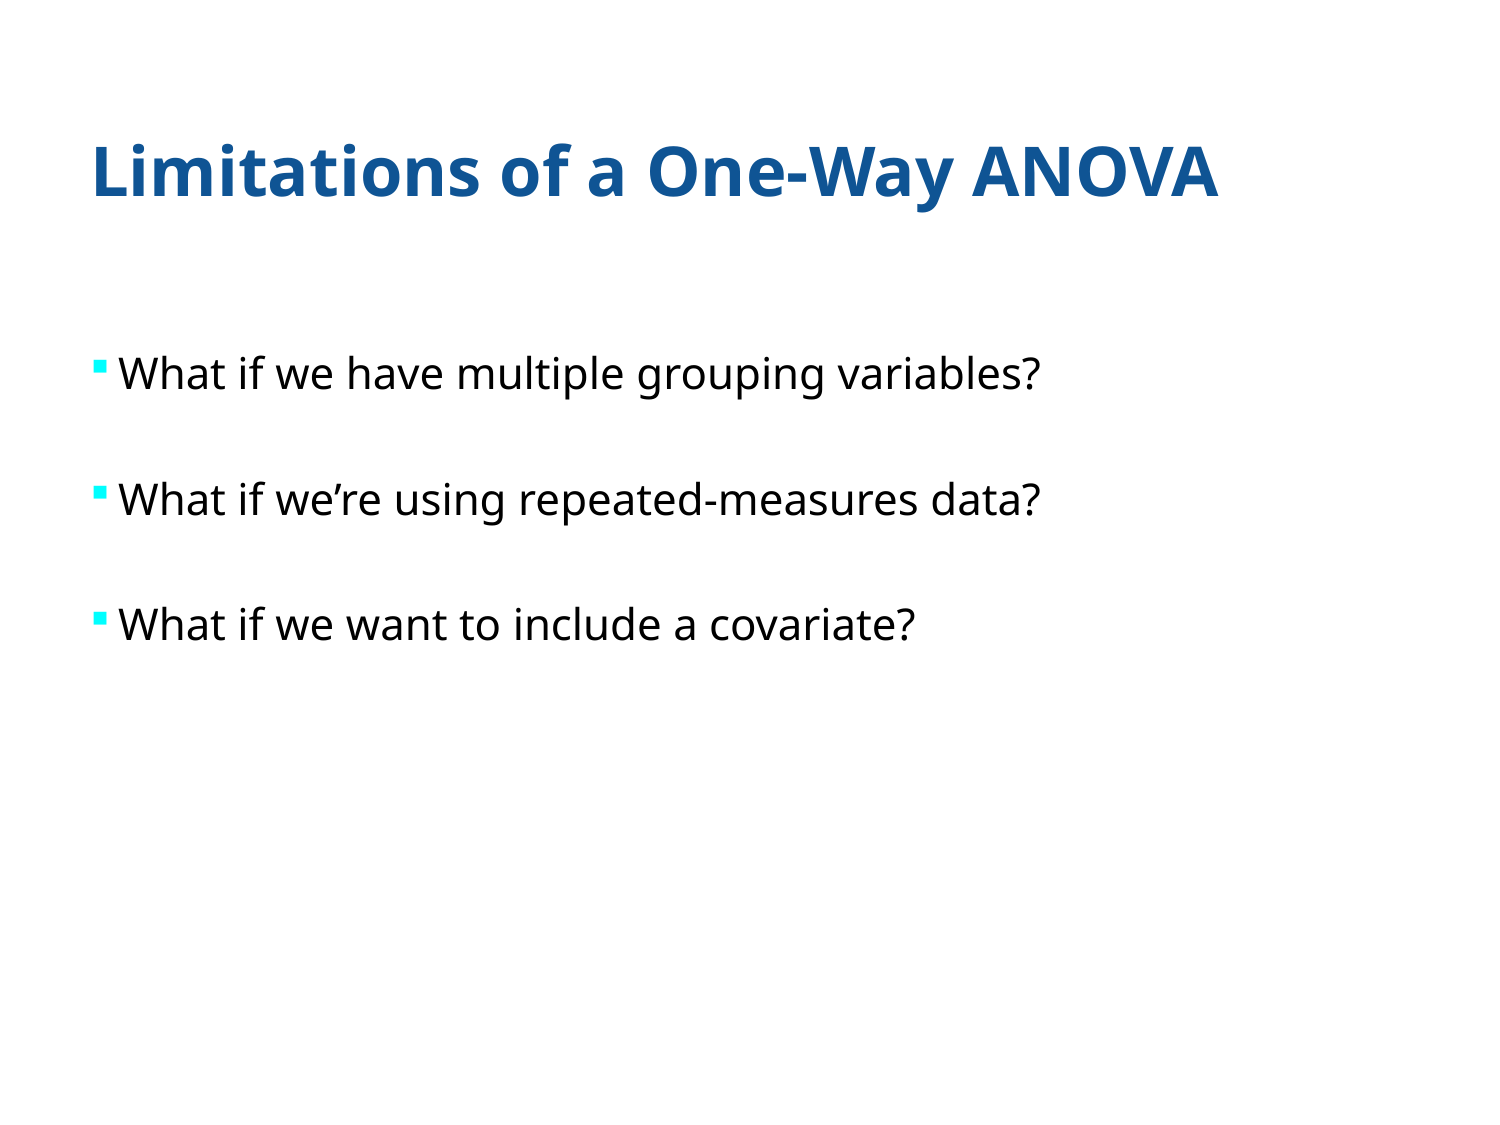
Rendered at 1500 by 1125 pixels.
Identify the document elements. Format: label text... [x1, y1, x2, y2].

list What if we have multiple grouping variables? What if we’re using repeated-measures data? What if we want to include a covariate? [75, 343, 1425, 1025]
title Limitations of a One-Way ANOVA [75, 37, 1300, 311]
